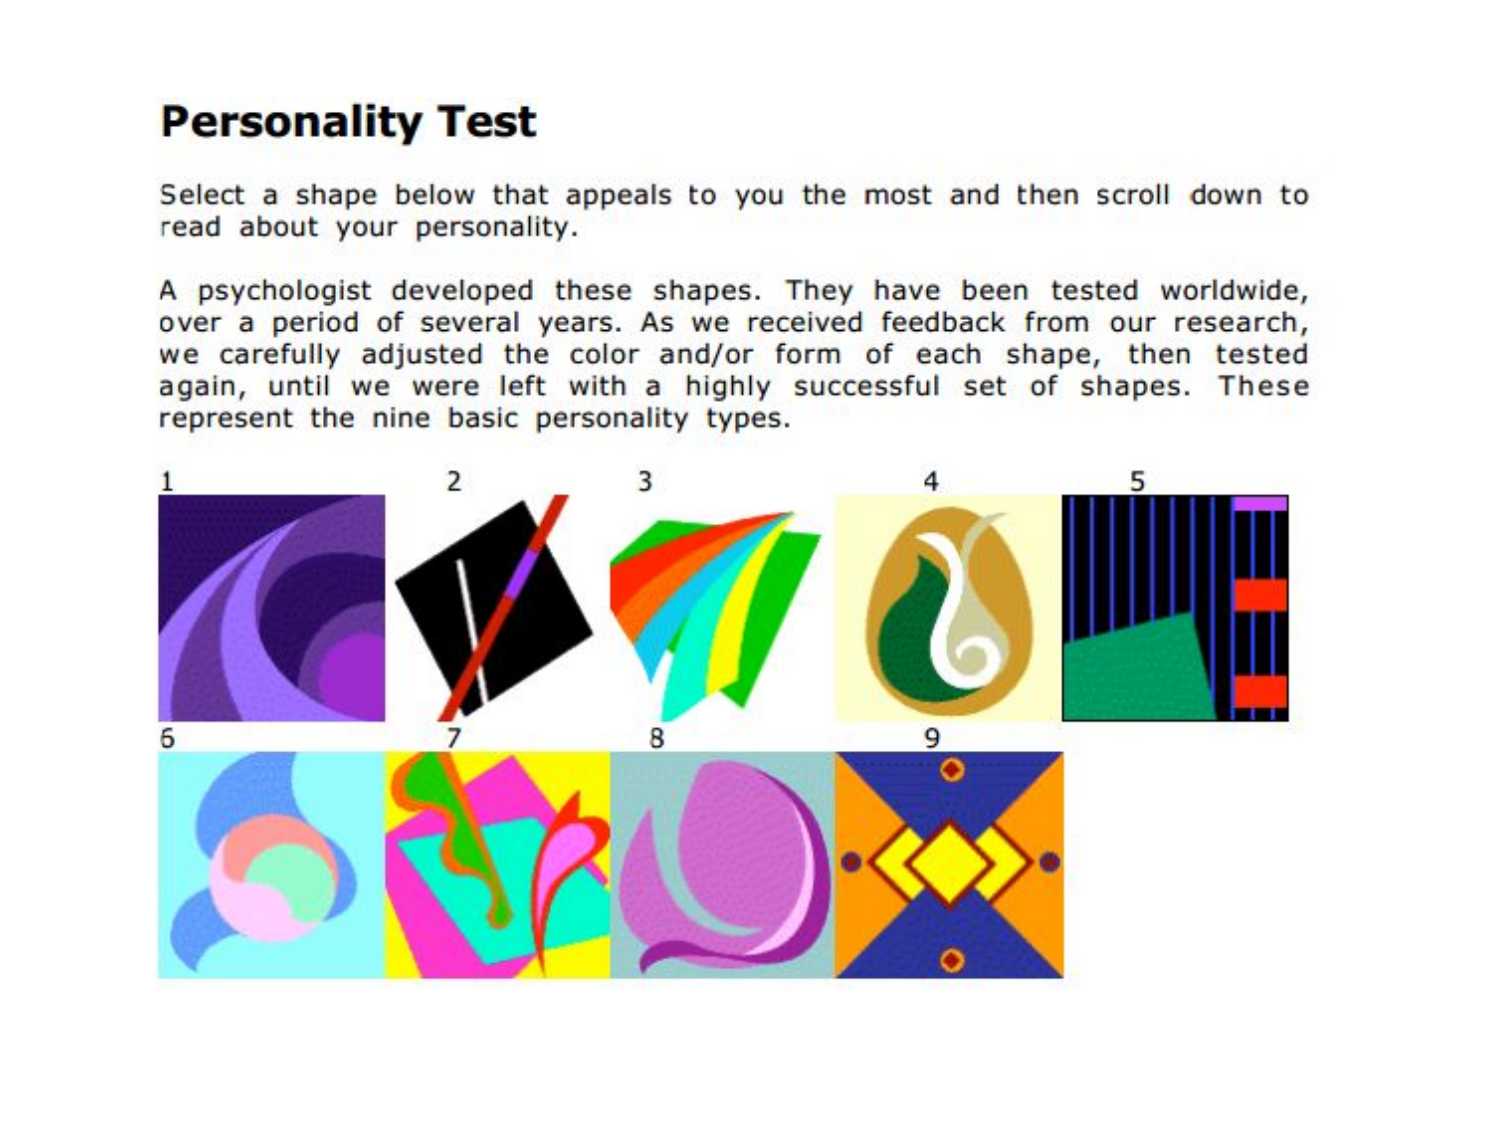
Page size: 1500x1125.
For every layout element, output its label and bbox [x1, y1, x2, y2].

picture [124, 97, 1351, 1013]
